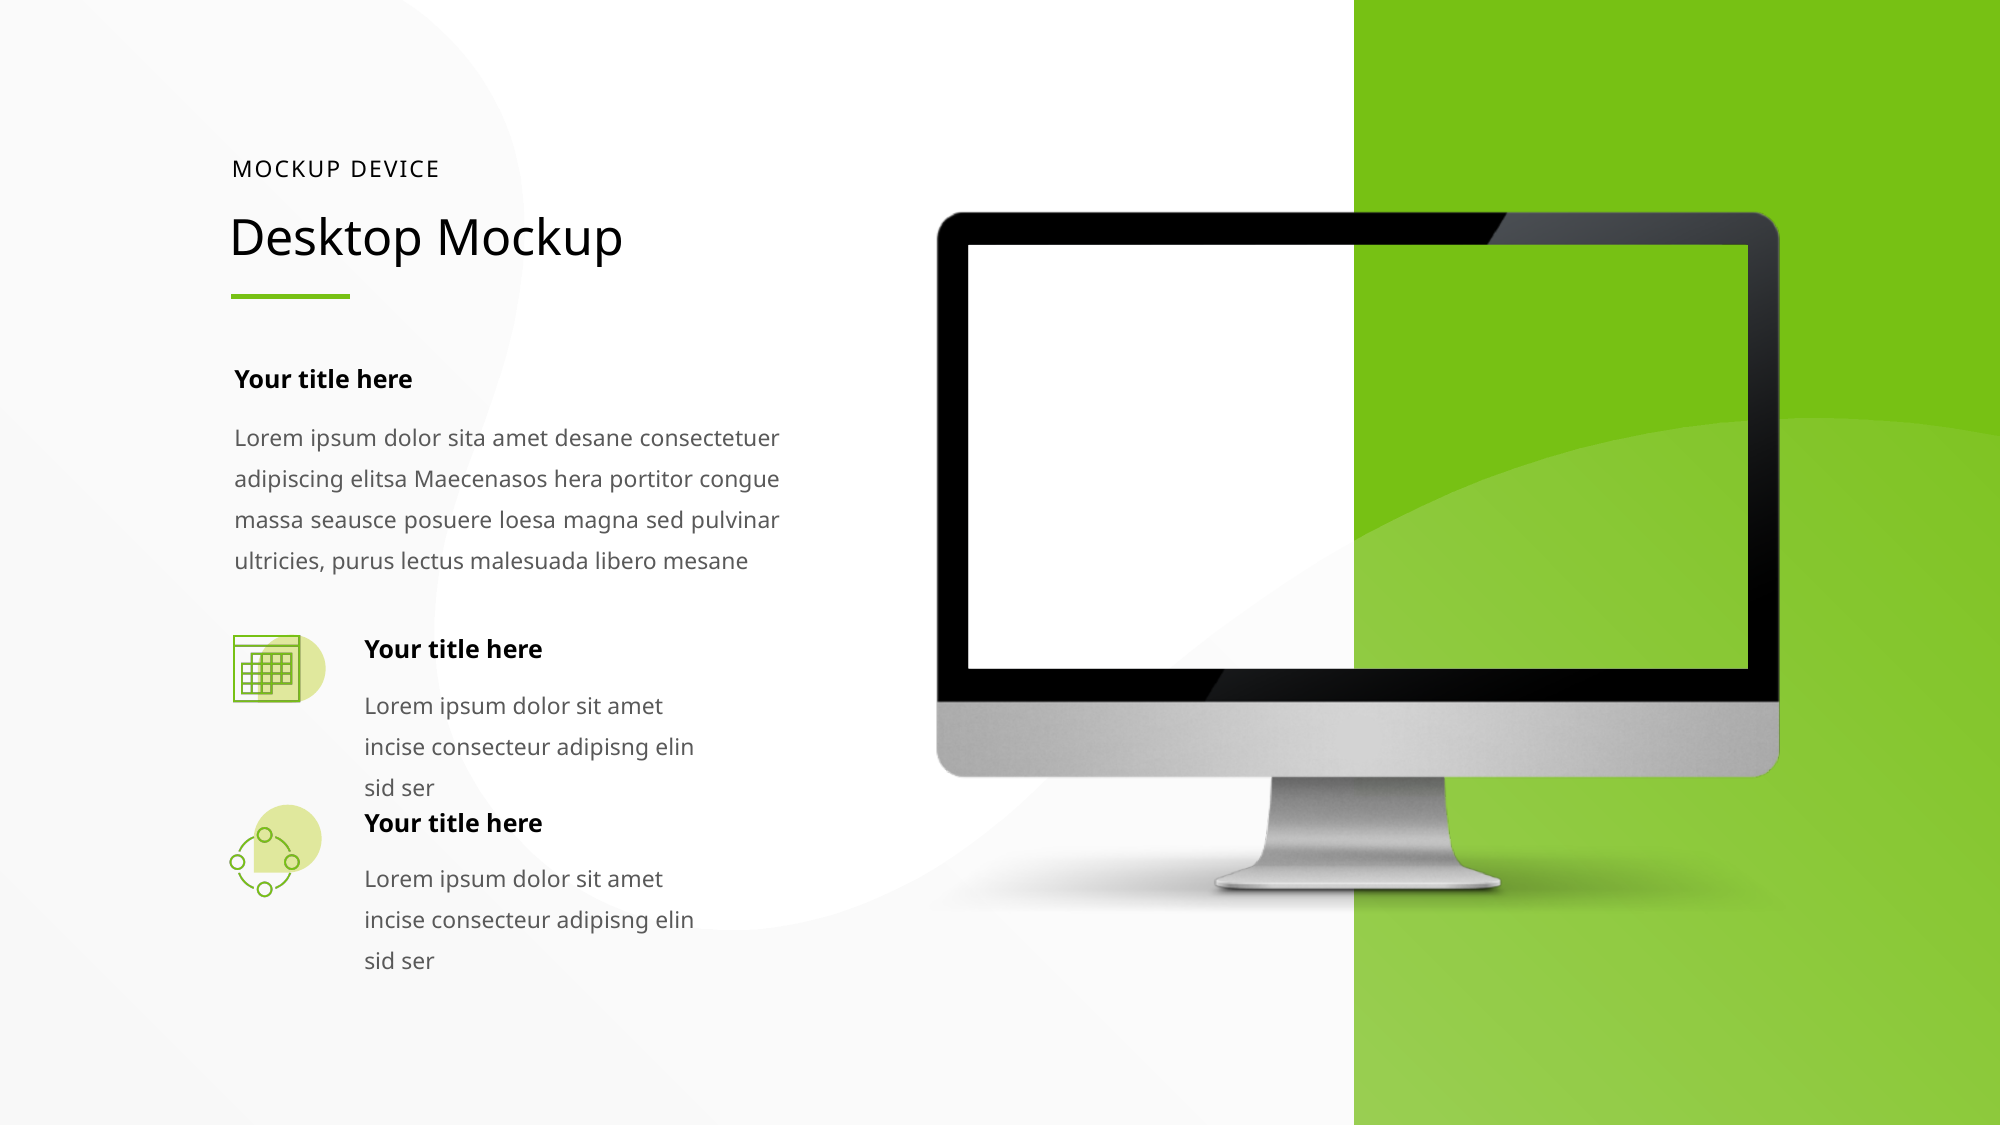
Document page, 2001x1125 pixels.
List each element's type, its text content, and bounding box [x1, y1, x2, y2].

text_box Your title here [349, 626, 735, 670]
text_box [219, 621, 326, 716]
text_box Desktop Mockup [214, 198, 791, 273]
text_box MOCKUP DEVICE [217, 146, 798, 190]
text_box Lorem ipsum dolor sit amet incise consecteur adipisng elin sid ser [349, 670, 735, 799]
text_box Lorem ipsum dolor sit amet incise consecteur adipisng elin sid ser [349, 843, 735, 982]
picture [920, 204, 1791, 924]
text_box Your title here [349, 799, 735, 843]
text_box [217, 804, 322, 909]
text_box Your title here [219, 356, 796, 401]
text_box Lorem ipsum dolor sita amet desane consectetuer adipiscing elitsa Maecenasos hera portitor congue massa seausce posuere loesa magna sed pulvinar ultricies, purus lectus malesuada libero mesane [219, 402, 796, 582]
